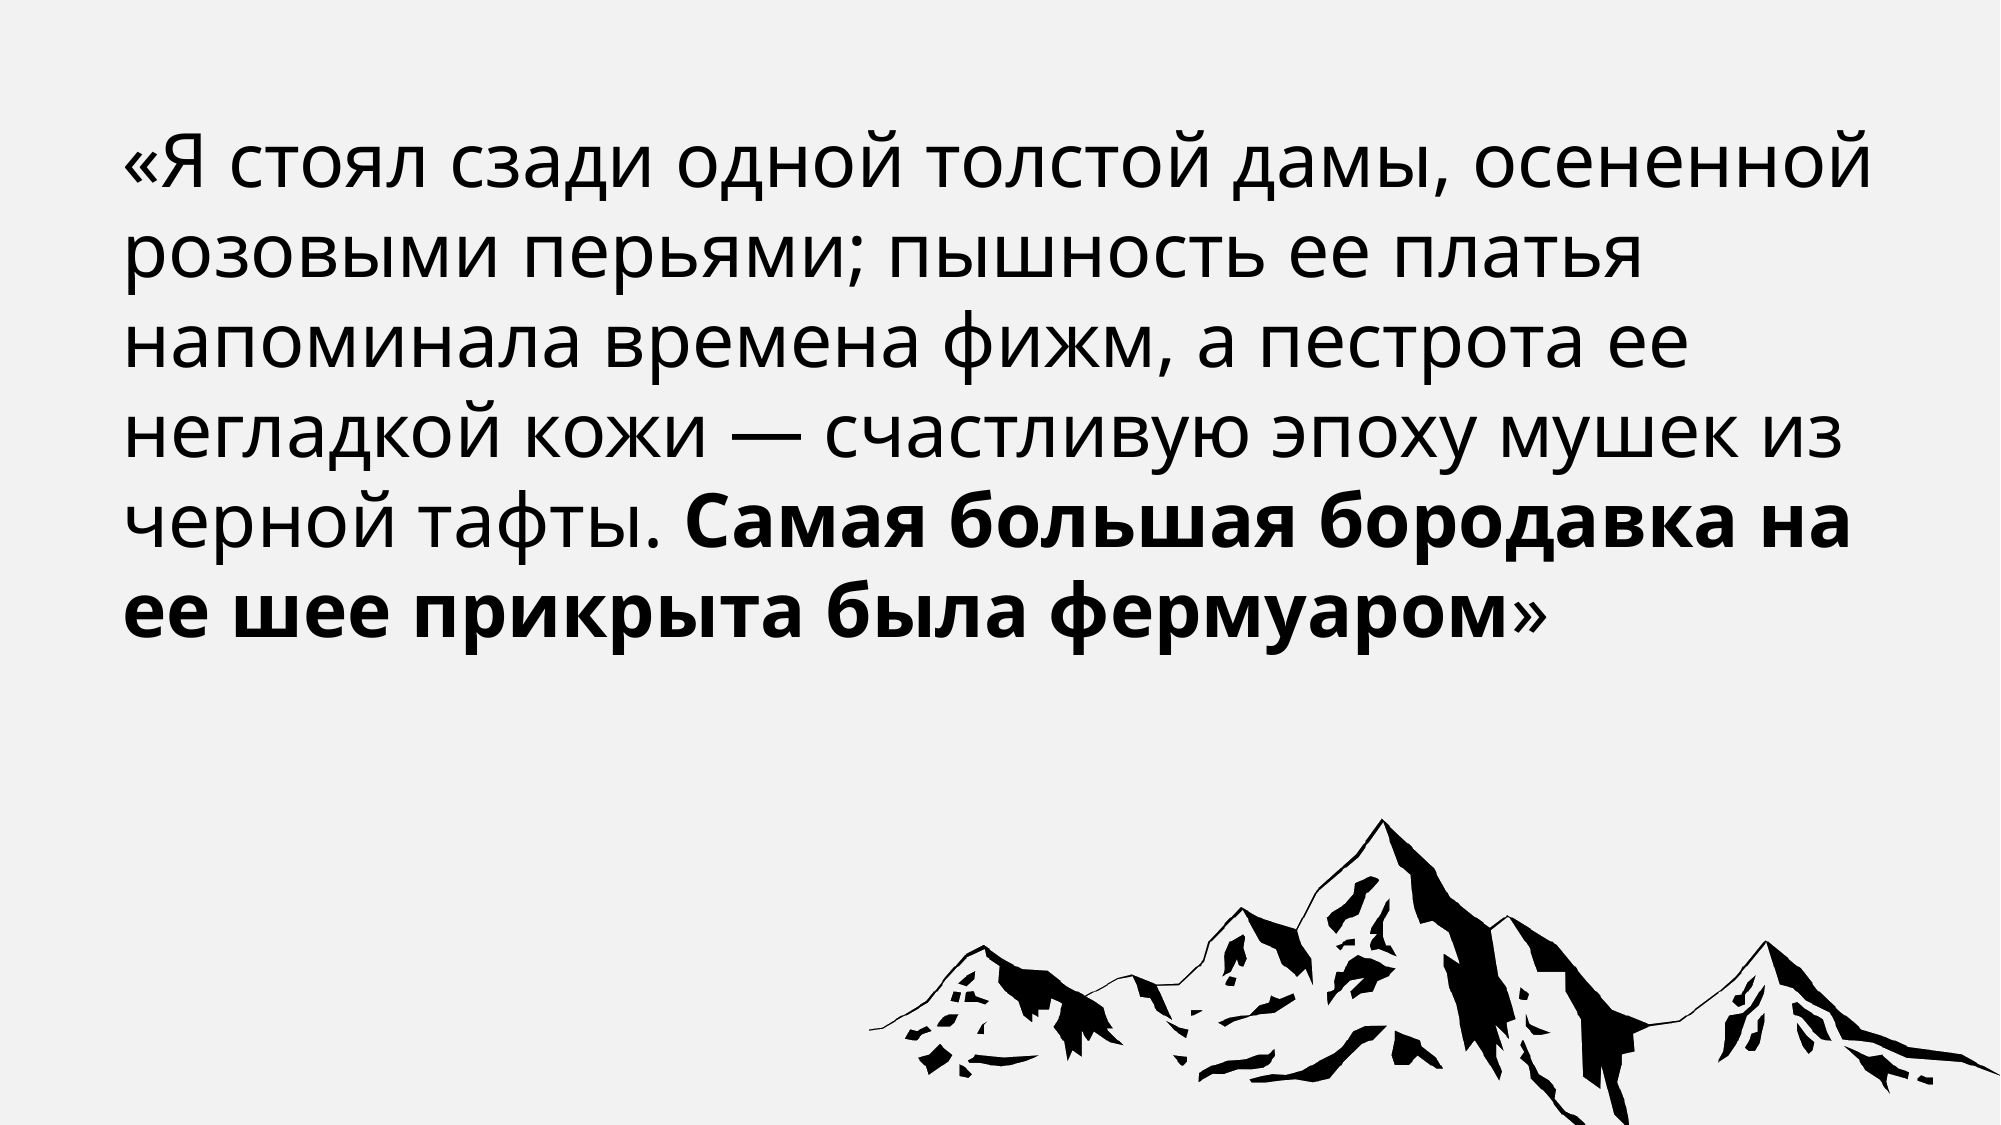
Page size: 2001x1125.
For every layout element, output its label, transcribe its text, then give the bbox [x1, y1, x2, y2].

list «Я стоял сзади одной толстой дамы, осененной розовыми перьями; пышность ее платья напоминала времена фижм, а пестрота ее негладкой кожи — счастливую эпоху мушек из черной тафты. Самая большая бородавка на ее шее прикрыта была фермуаром» [107, 105, 1938, 740]
picture [849, 720, 2000, 1125]
